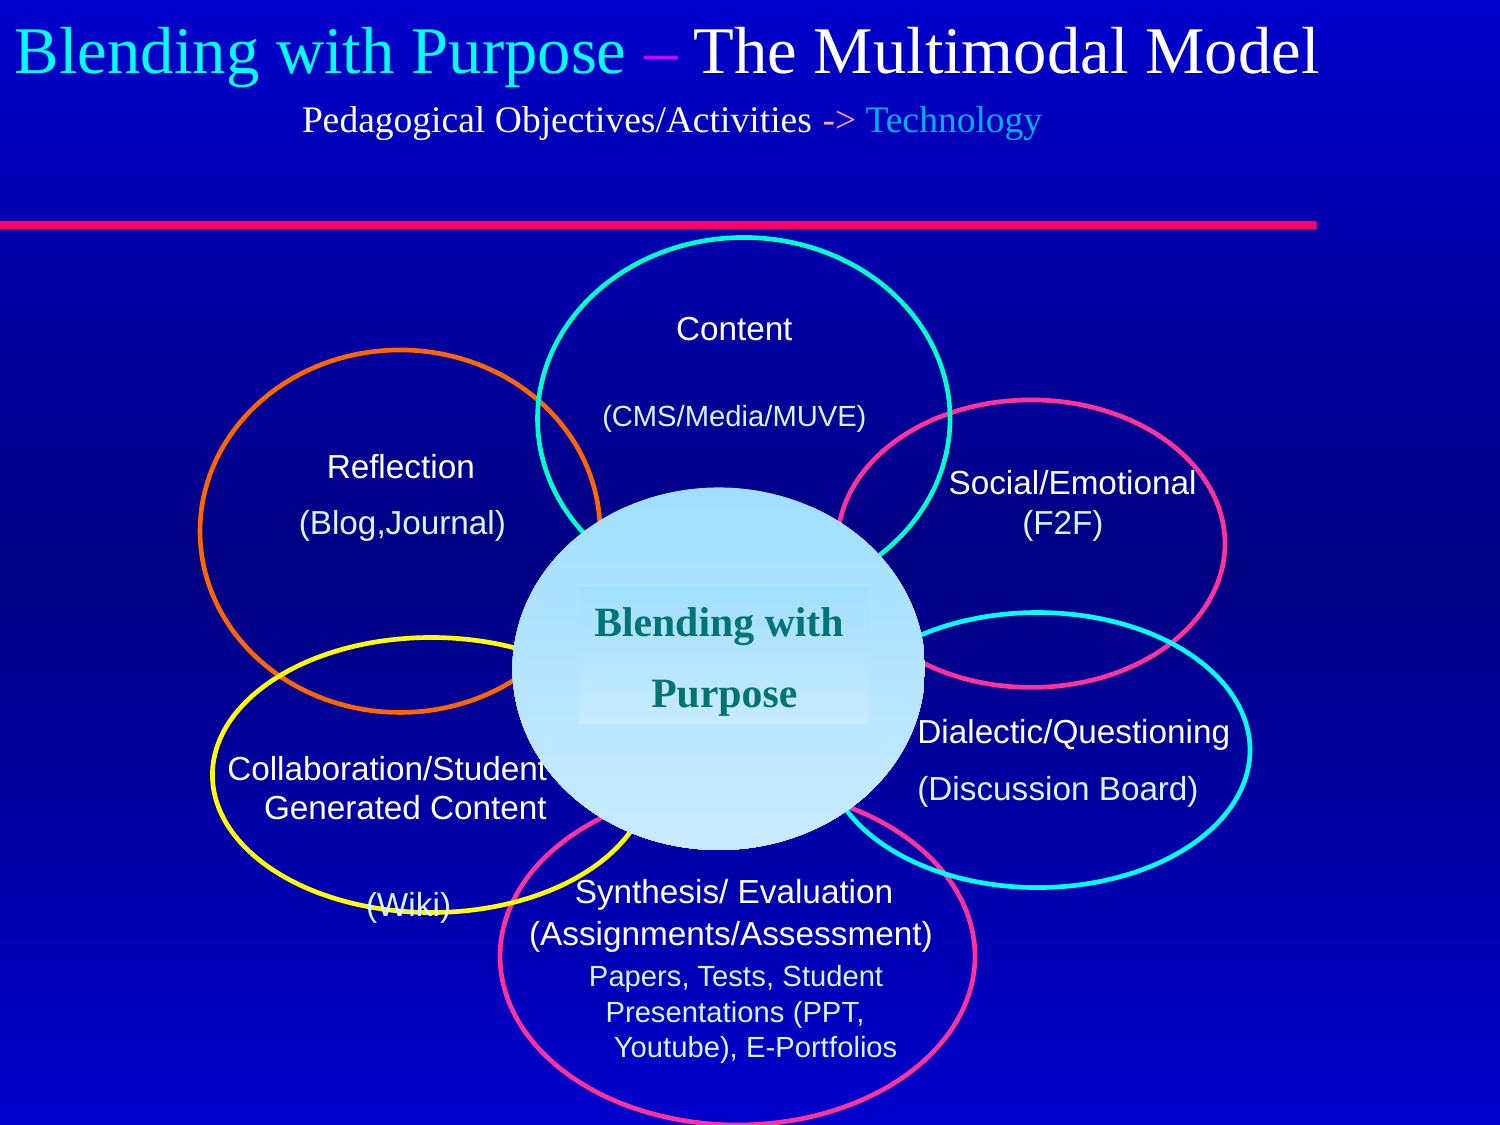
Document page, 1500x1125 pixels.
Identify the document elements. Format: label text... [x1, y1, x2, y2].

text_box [212, 637, 651, 913]
text_box Blending with Purpose – The Multimodal Model [0, 0, 1500, 165]
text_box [537, 237, 951, 601]
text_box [512, 487, 926, 851]
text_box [948, 399, 1226, 610]
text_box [824, 612, 1251, 888]
text_box Pedagogical Objectives/Activities -> Technology [287, 87, 1067, 148]
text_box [499, 858, 976, 1125]
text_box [199, 349, 532, 713]
